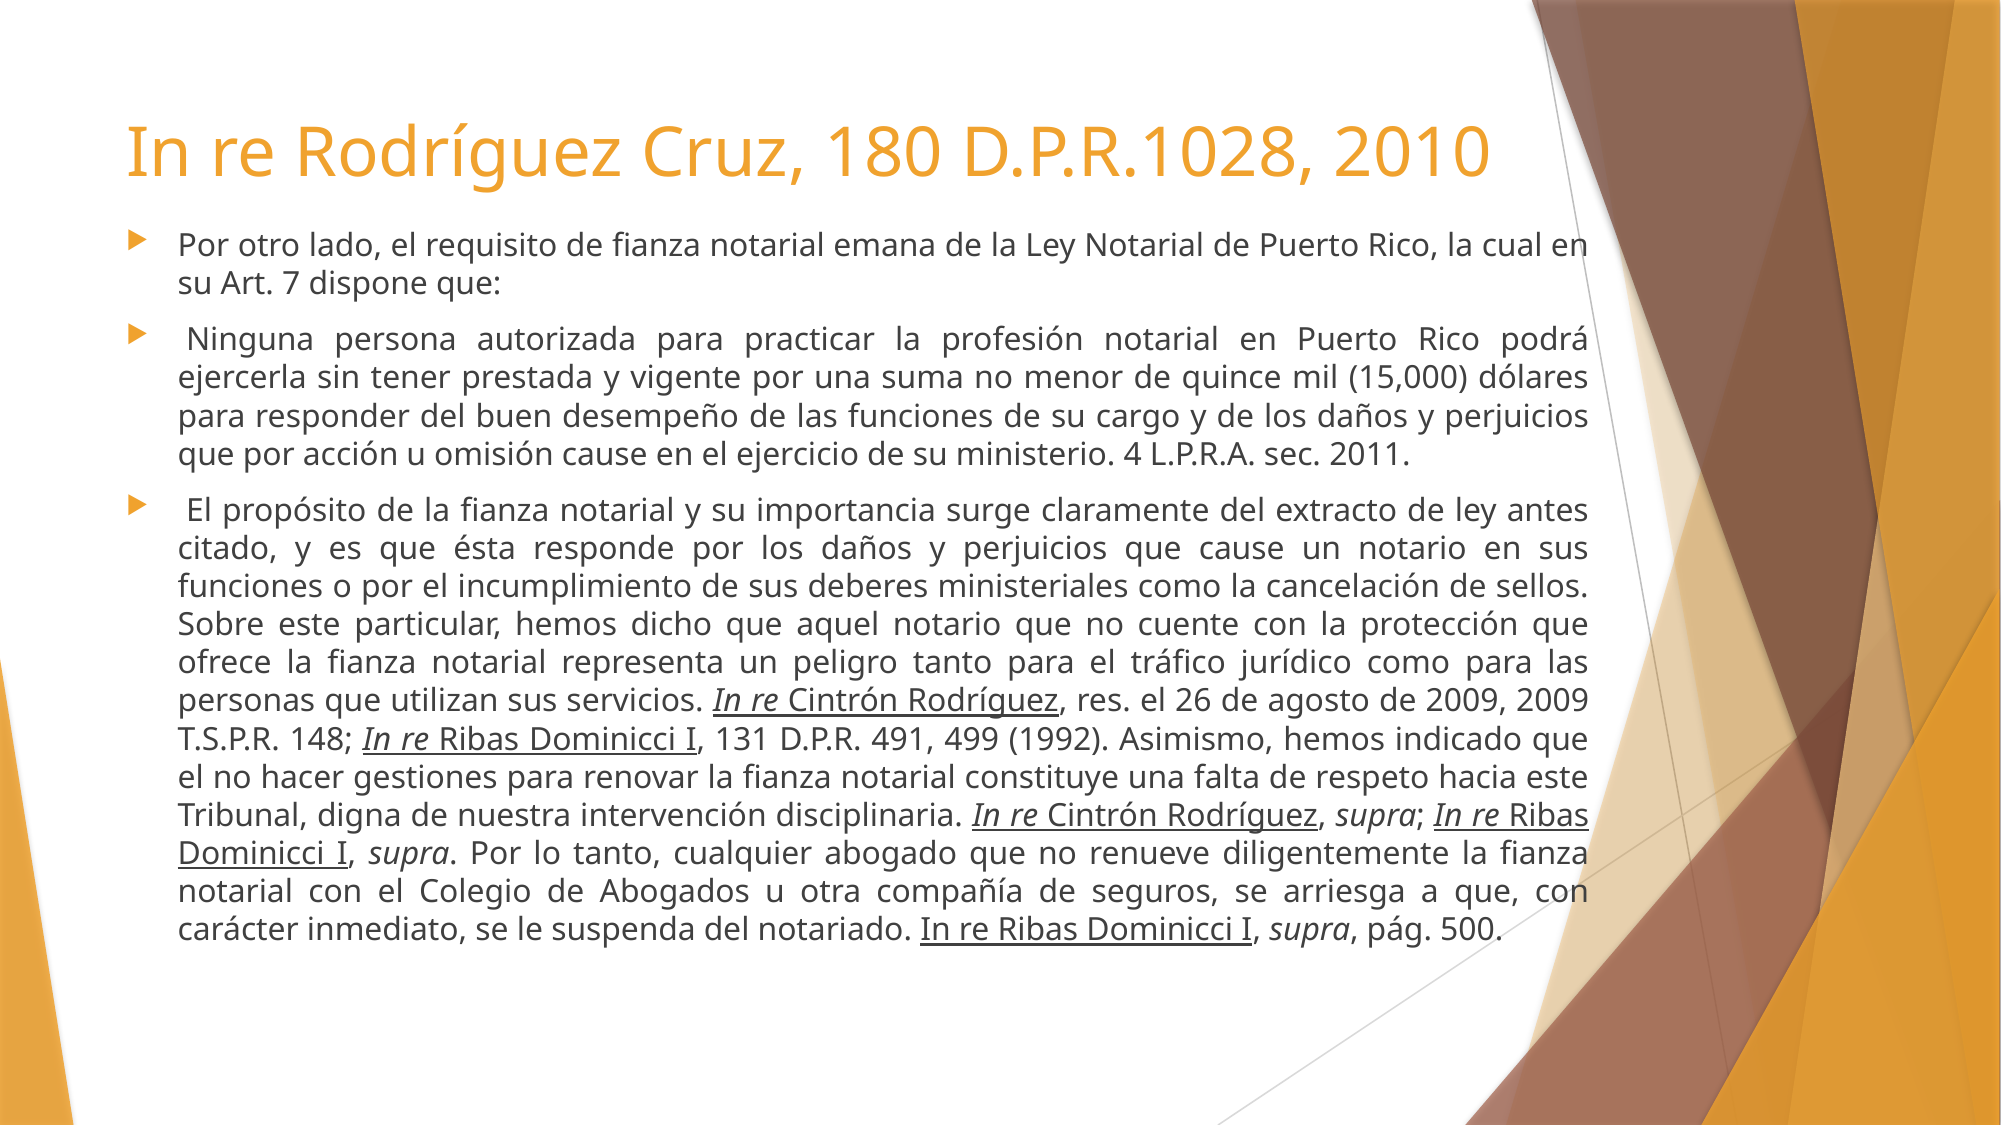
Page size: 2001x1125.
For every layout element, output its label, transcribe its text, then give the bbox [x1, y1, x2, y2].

list Por otro lado, el requisito de fianza notarial emana de la Ley Notarial de Puerto Rico, la cual en su Art. 7 dispone que: Ninguna persona autorizada para practicar la profesión notarial en Puerto Rico podrá ejercerla sin tener prestada y vigente por una suma no menor de quince mil (15,000) dólares para responder del buen desempeño de las funciones de su cargo y de los daños y perjuicios que por acción u omisión cause en el ejercicio de su ministerio. 4 L.P.R.A. sec. 2011. El propósito de la fianza notarial y su importancia surge claramente del extracto de ley antes citado, y es que ésta responde por los daños y perjuicios que cause un notario en sus funciones o por el incumplimiento de sus deberes ministeriales como la cancelación de sellos. Sobre este particular, hemos dicho que aquel notario que no cuente con la protección que ofrece la fianza notarial representa un peligro tanto para el tráfico jurídico como para las personas que utilizan sus servicios. In re Cintrón Rodríguez, res. el 26 de agosto de 2009, 2009 T.S.P.R. 148; In re Ribas Dominicci I, 131 D.P.R. 491, 499 (1992). Asimismo, hemos indicado que el no hacer gestiones para renovar la fianza notarial constituye una falta de respeto hacia este Tribunal, digna de nuestra intervención disciplinaria. In re Cintrón Rodríguez, supra; In re Ribas Dominicci I, supra. Por lo tanto, cualquier abogado que no renueve diligentemente la fianza notarial con el Colegio de Abogados u otra compañía de seguros, se arriesga a que, con carácter inmediato, se le suspenda del notariado. In re Ribas Dominicci I, supra, pág. 500. [111, 217, 1605, 991]
title In re Rodríguez Cruz, 180 D.P.R.1028, 2010 [111, 99, 1522, 217]
